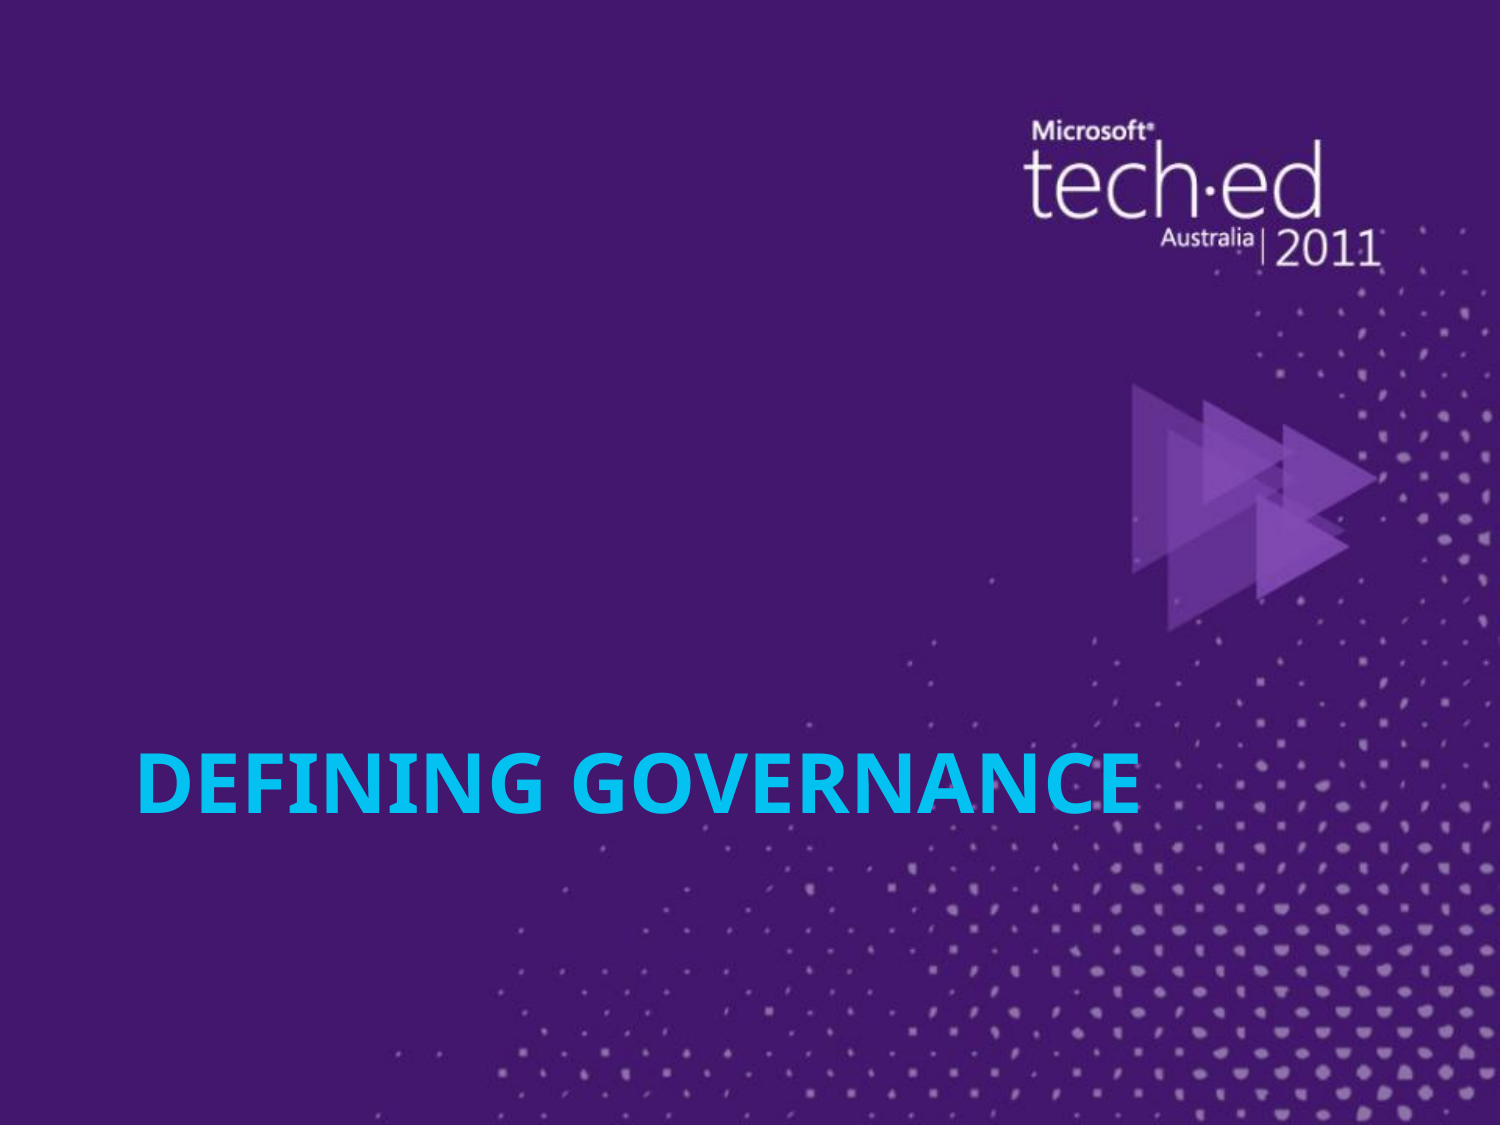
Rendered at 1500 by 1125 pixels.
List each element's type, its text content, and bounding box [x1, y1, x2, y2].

picture [0, 0, 1500, 1125]
title Defining Governance [118, 722, 1394, 947]
